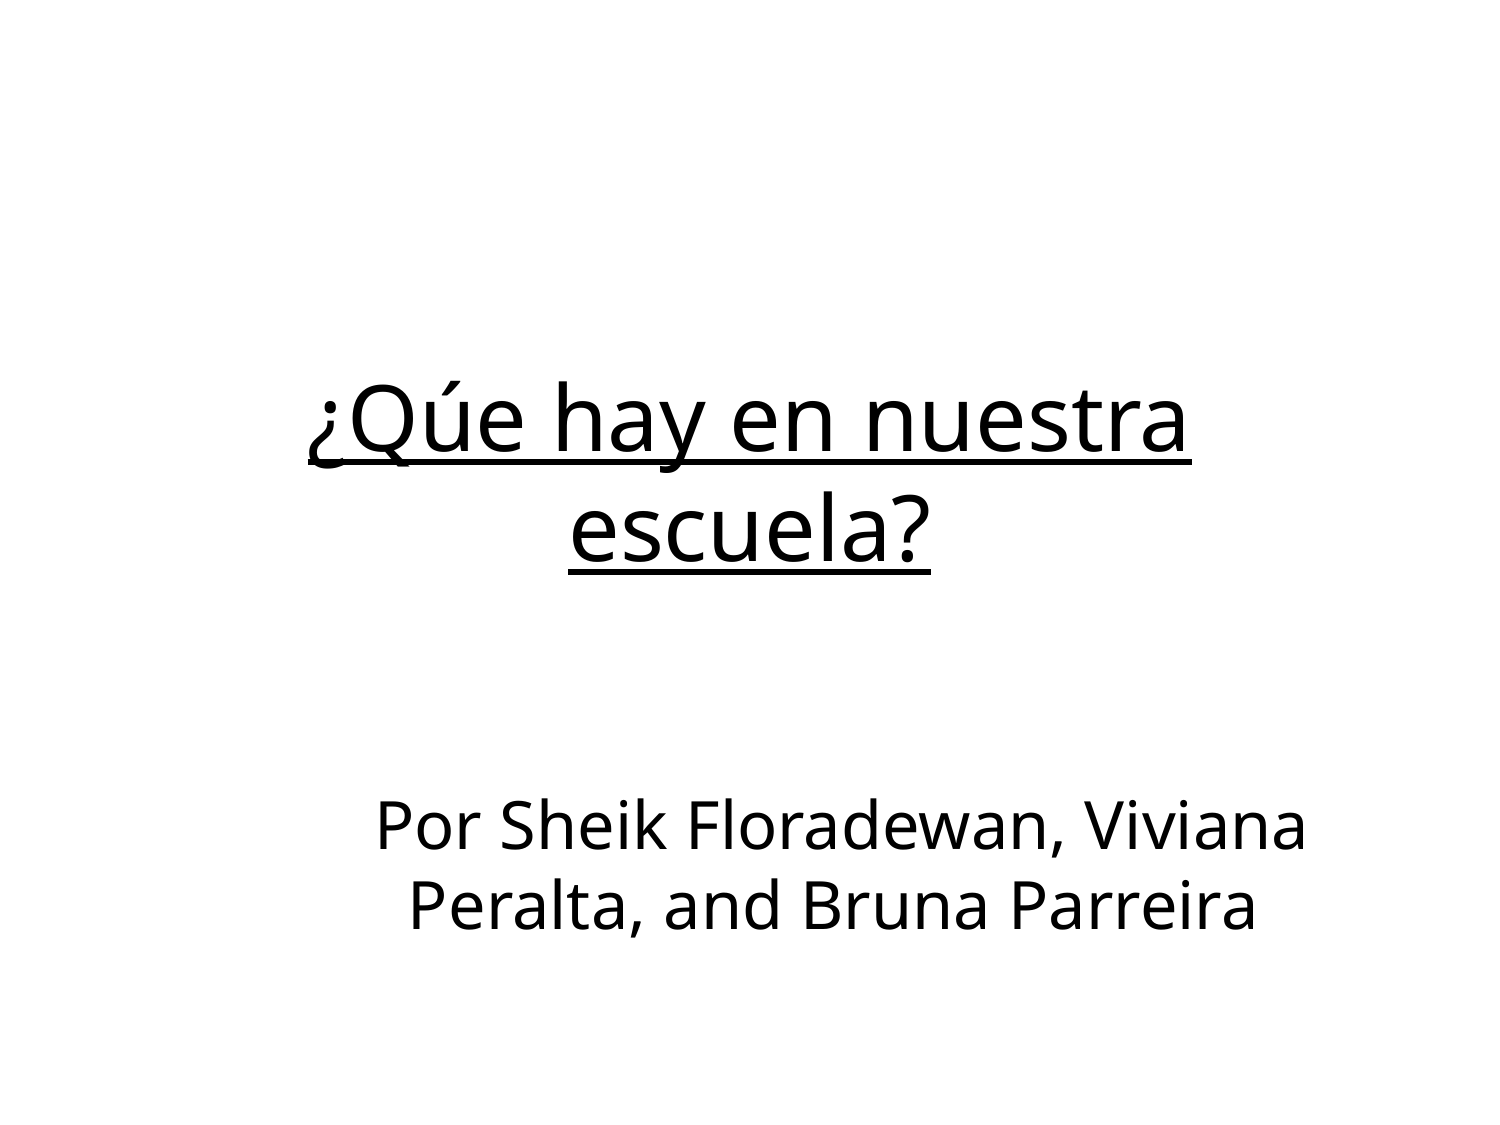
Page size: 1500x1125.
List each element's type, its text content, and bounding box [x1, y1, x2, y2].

subtitle Por Sheik Floradewan, Viviana Peralta, and Bruna Parreira [234, 774, 1450, 1063]
title ¿Qúe hay en nuestra escuela? [112, 349, 1388, 591]
